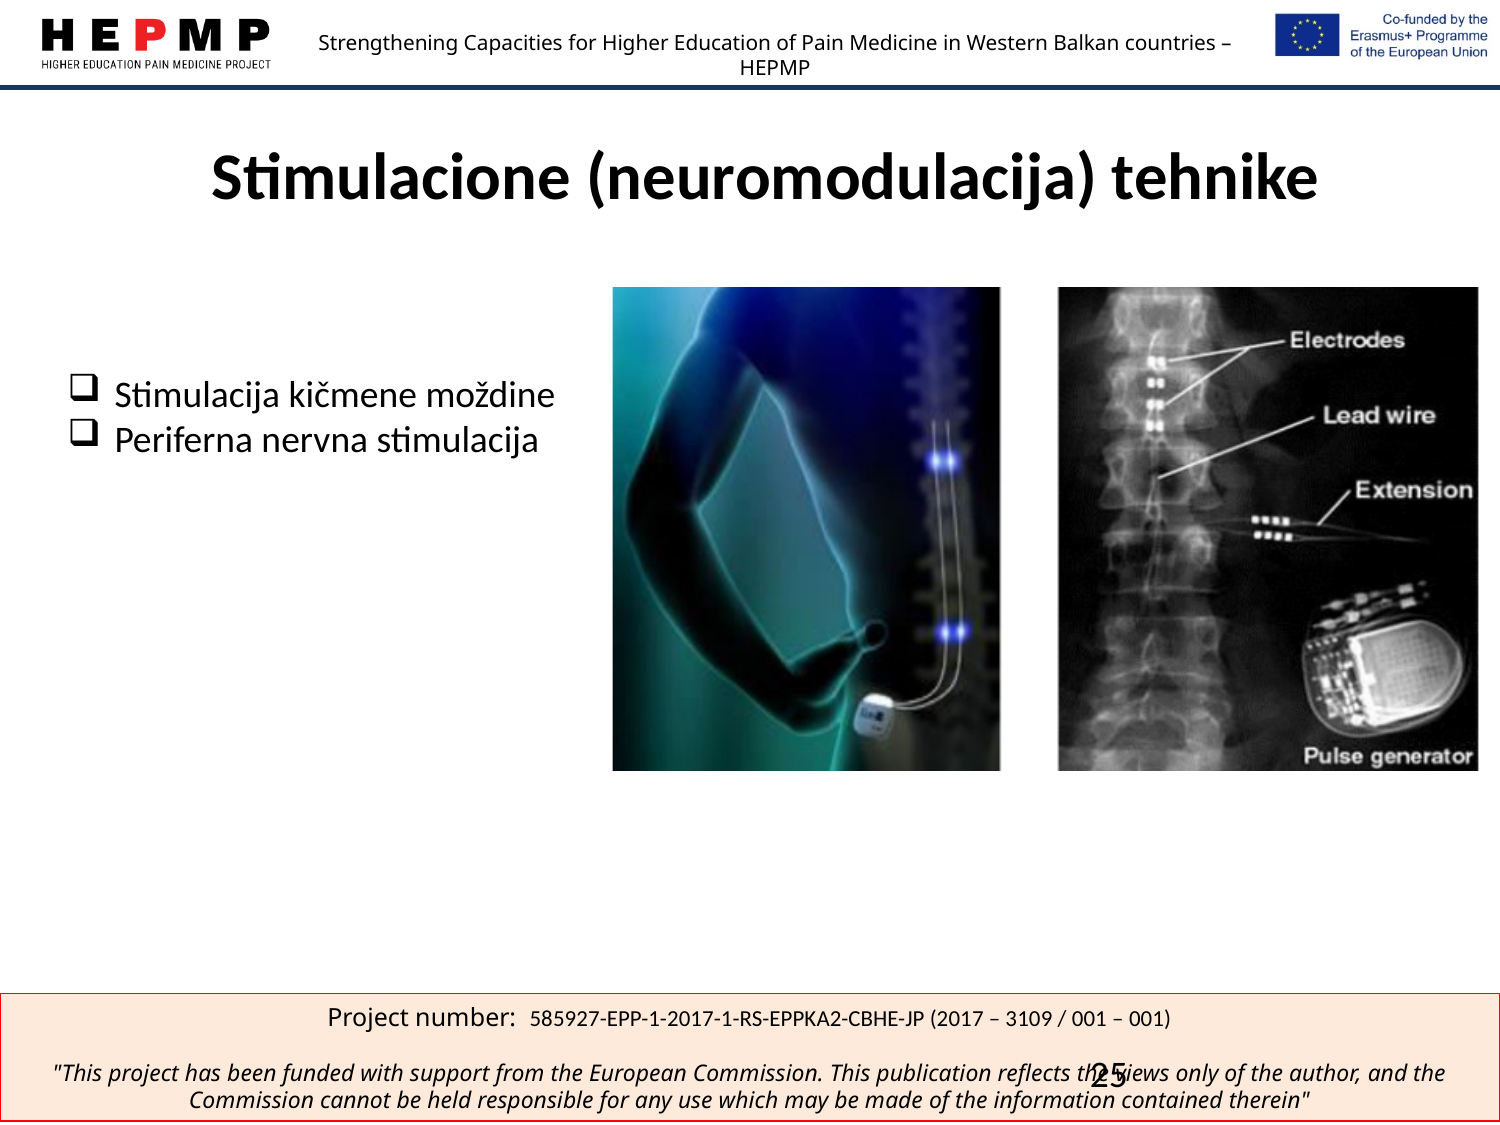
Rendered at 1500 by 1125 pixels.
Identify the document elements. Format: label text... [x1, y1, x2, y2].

slide_number 25 [1074, 1042, 1425, 1103]
text_box Stimulacione (neuromodulacija) tehnike [197, 125, 1351, 221]
picture [1262, 1, 1498, 69]
picture [0, 0, 300, 100]
text_box Stimulacija kičmene moždine Periferna nervna stimulacija [52, 362, 571, 468]
picture [612, 287, 1480, 772]
